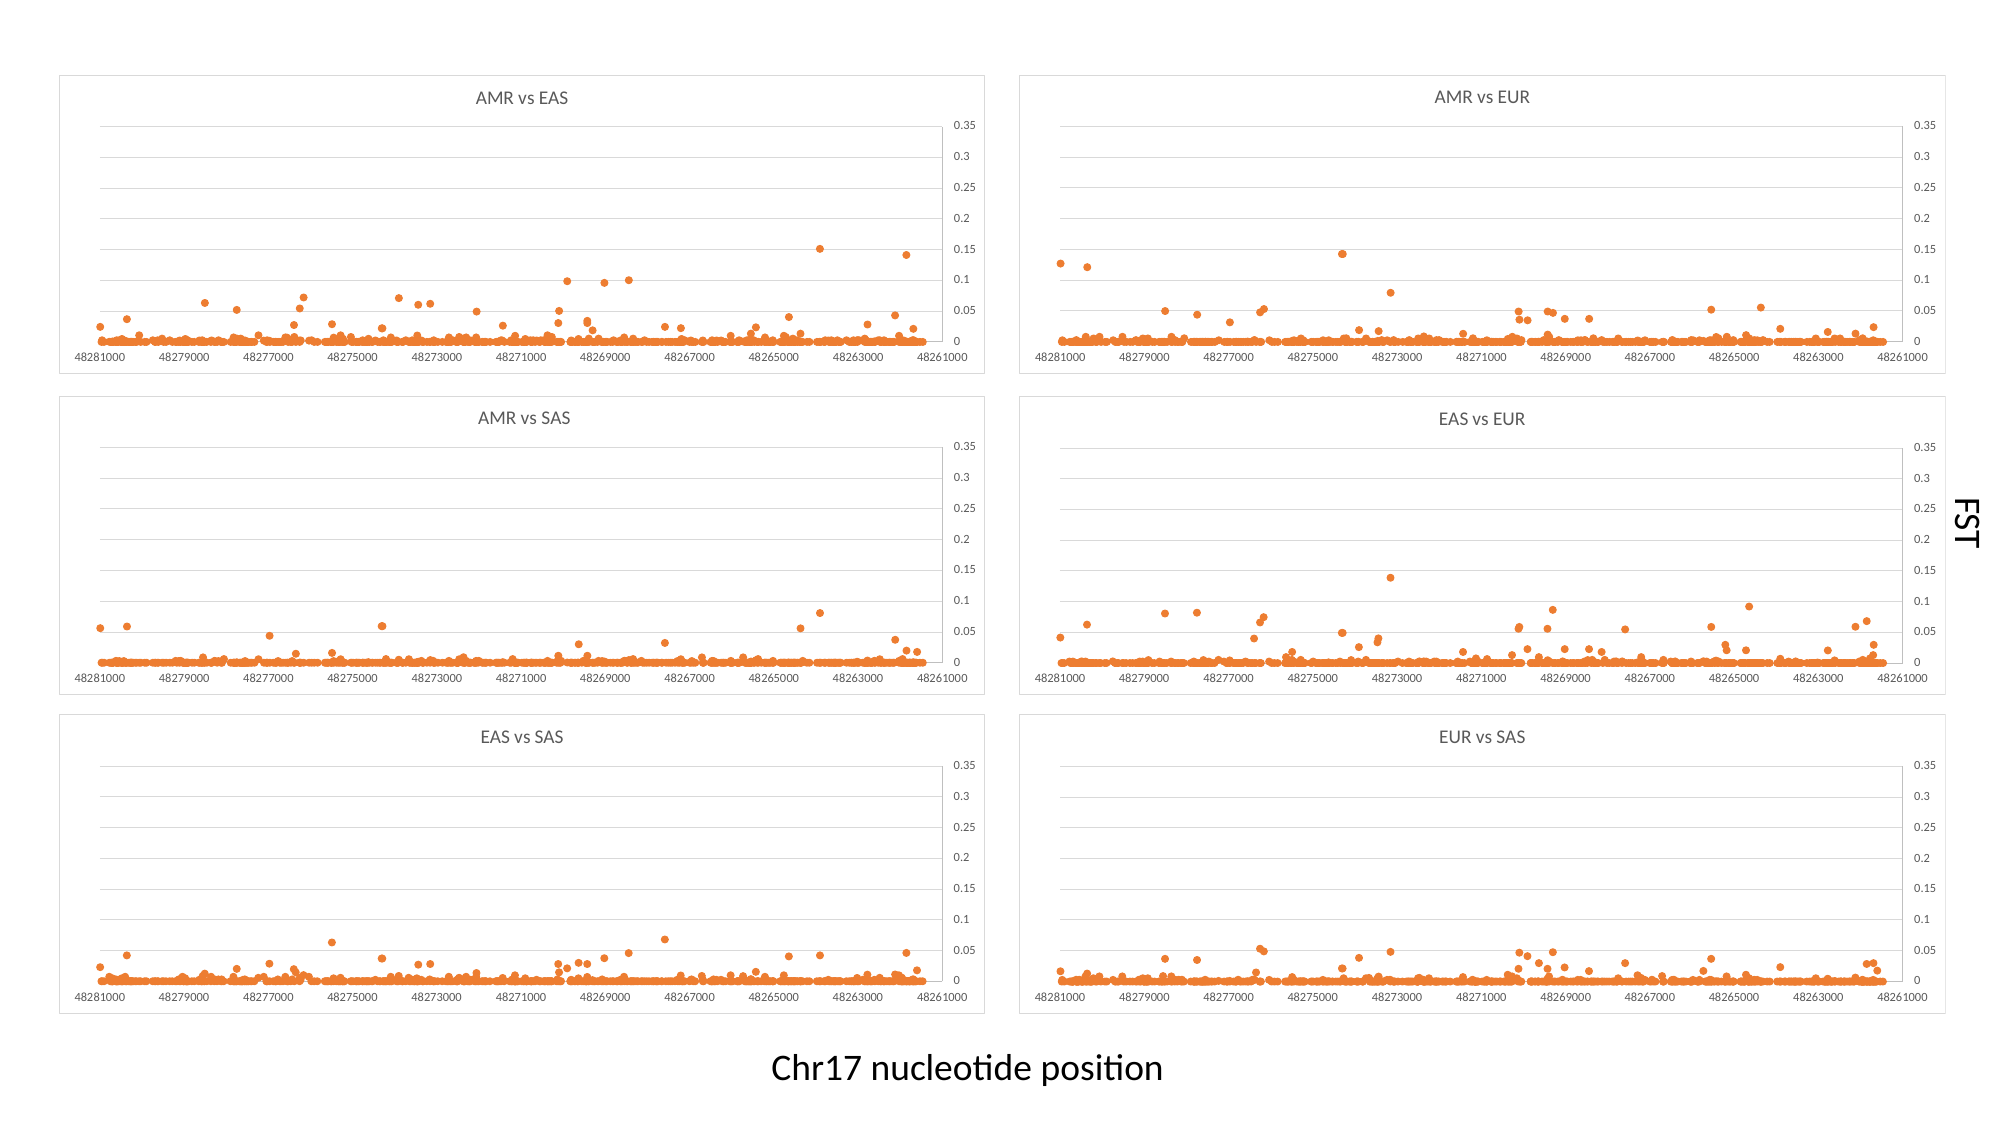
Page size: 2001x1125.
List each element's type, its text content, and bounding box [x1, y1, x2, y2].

picture [58, 714, 986, 1014]
text_box FST [1946, 482, 2000, 564]
text_box Chr17 nucleotide position [756, 1035, 1180, 1096]
picture [1019, 714, 1946, 1014]
picture [58, 395, 986, 696]
picture [1019, 74, 1946, 375]
picture [58, 74, 986, 375]
picture [1019, 396, 1946, 696]
